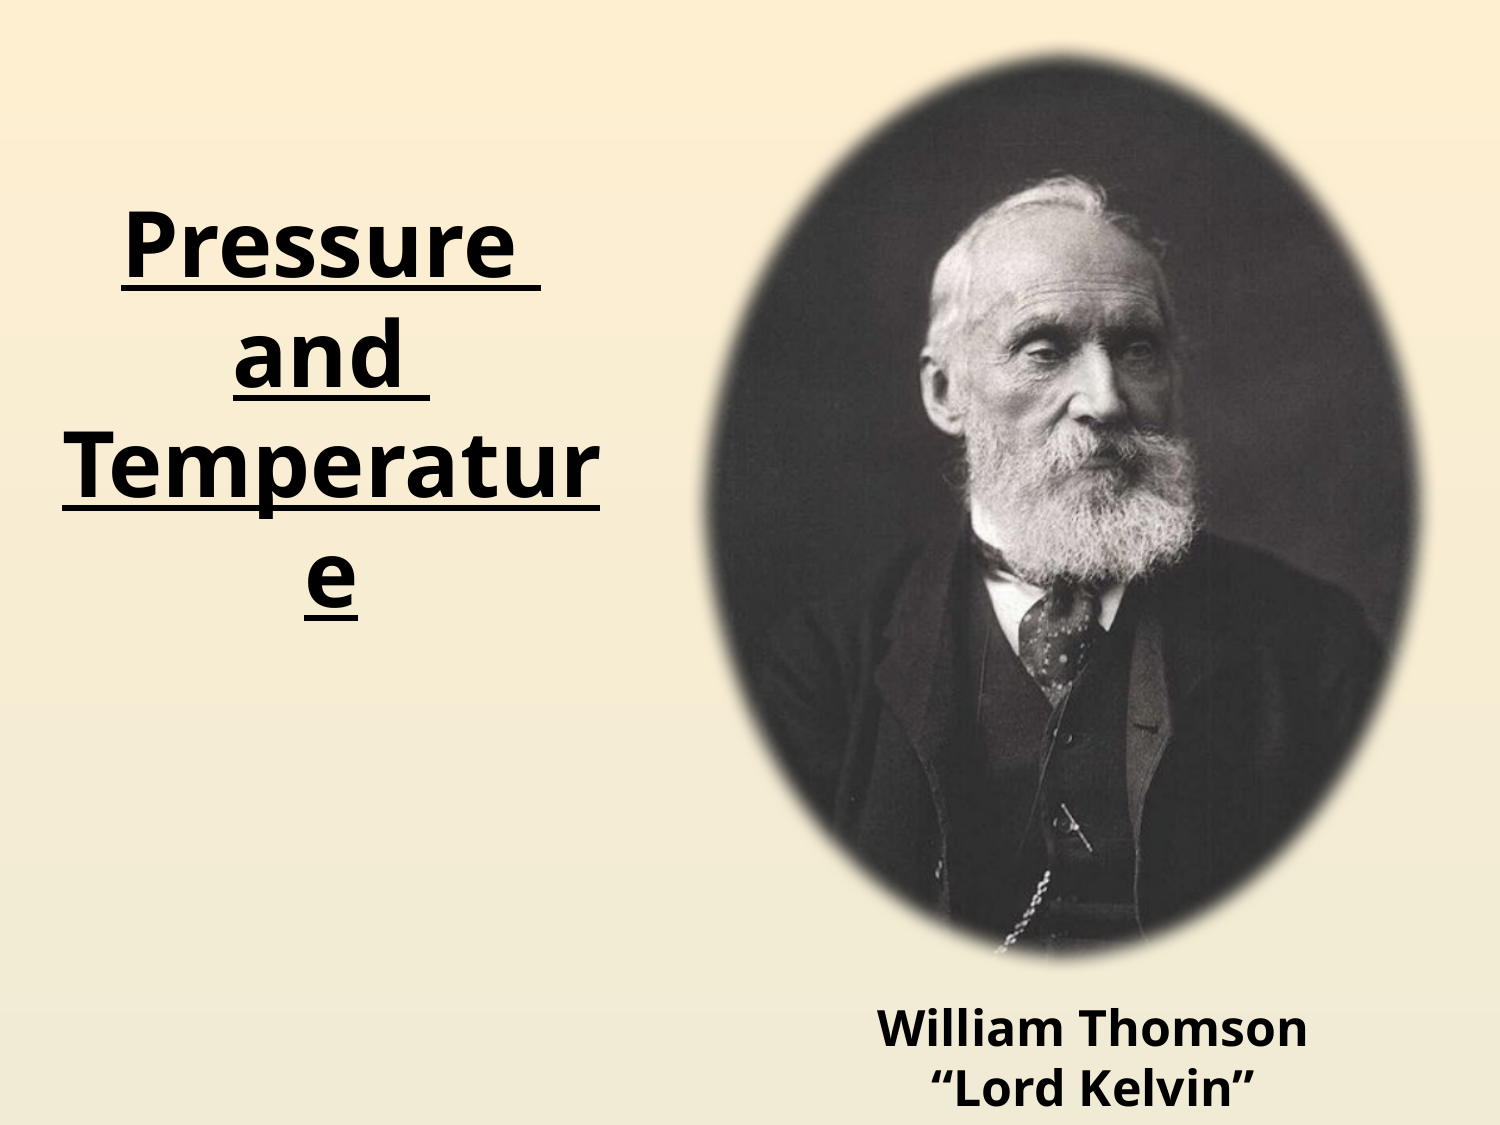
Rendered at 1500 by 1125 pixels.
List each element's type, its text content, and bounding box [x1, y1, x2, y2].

title Pressure and Temperature [24, 162, 638, 651]
text_box William Thomson “Lord Kelvin” [862, 988, 1324, 1124]
picture [687, 37, 1438, 976]
